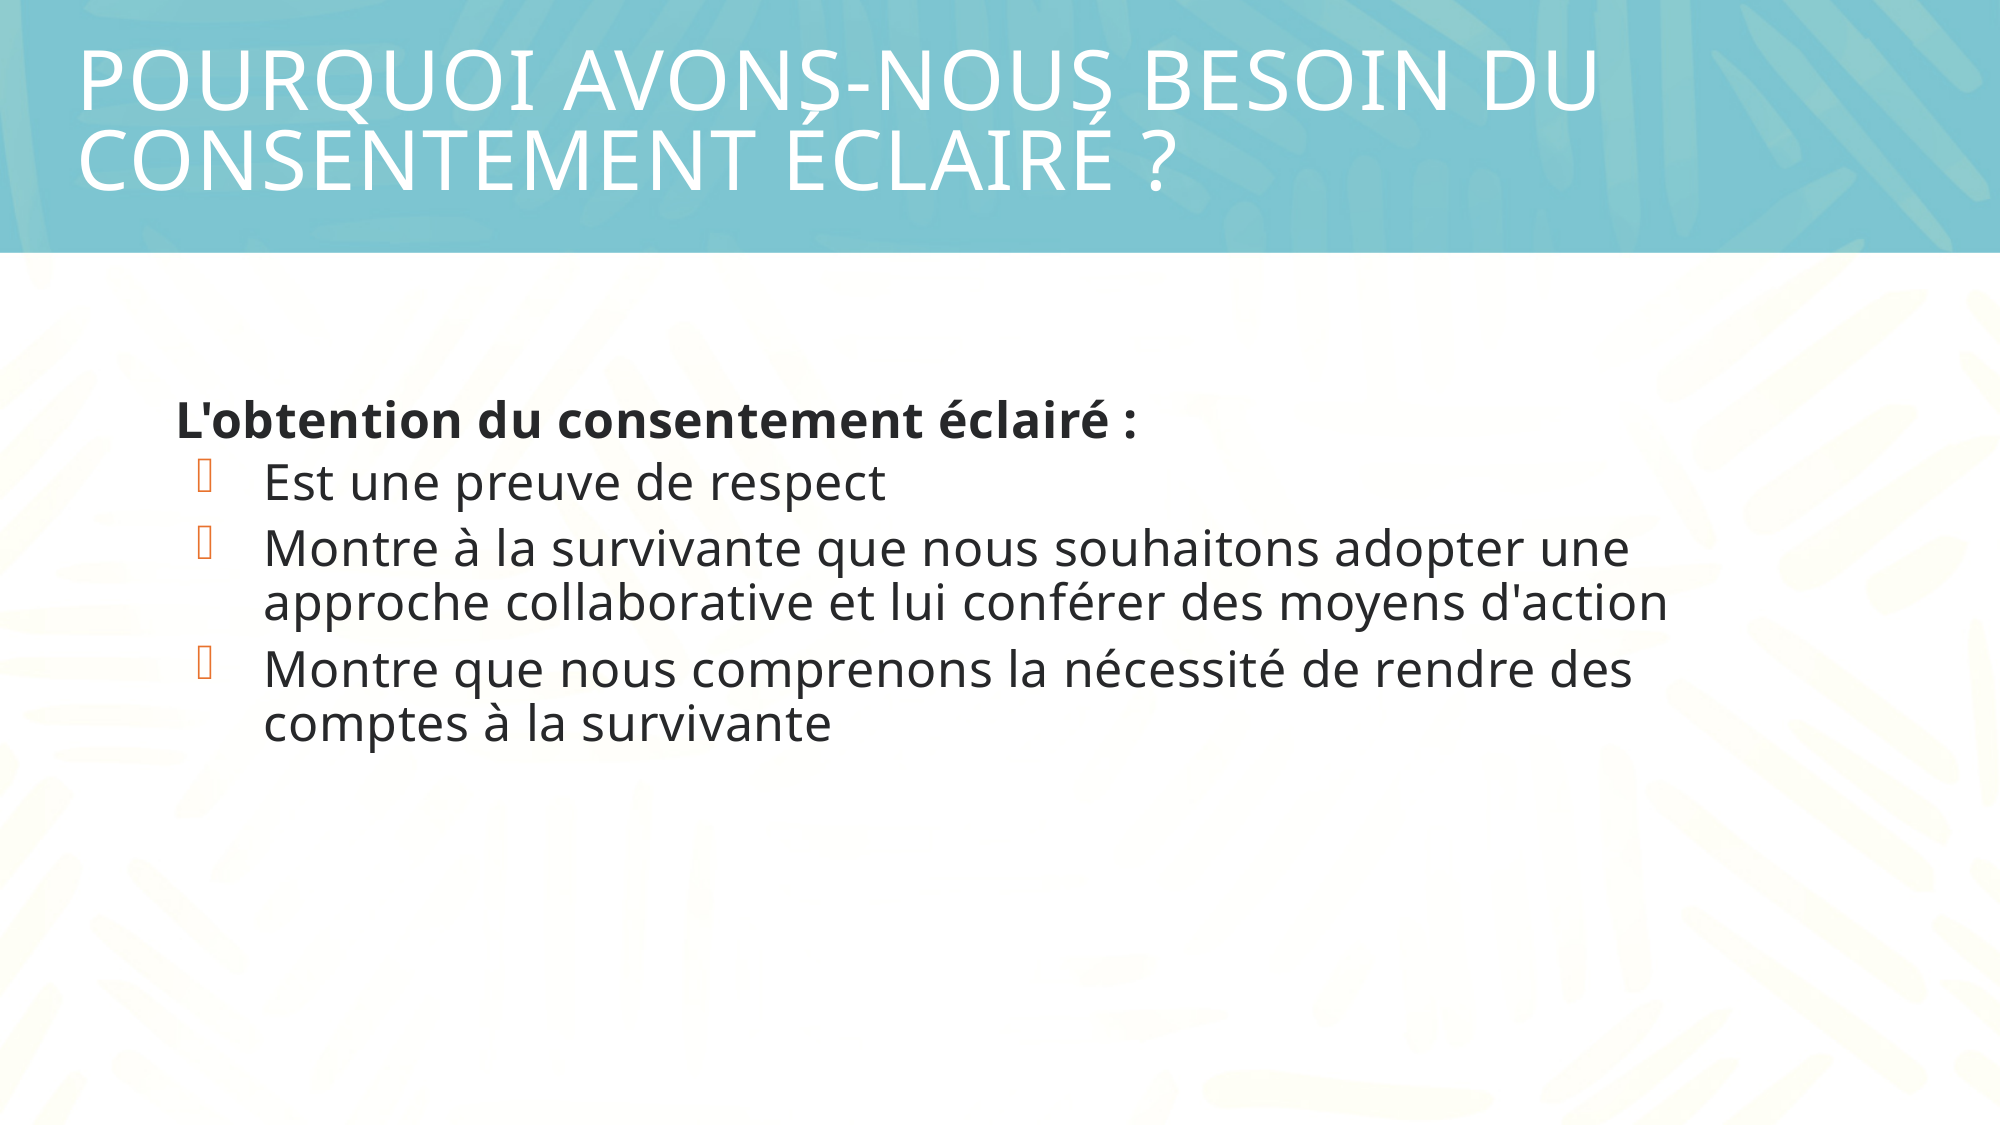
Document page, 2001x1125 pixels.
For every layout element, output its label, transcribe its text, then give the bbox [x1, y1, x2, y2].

picture [0, 0, 2000, 1125]
title Pourquoi avons-nous besoin du consentement éclairé ? [61, 33, 1938, 220]
list L'obtention du consentement éclairé : Est une preuve de respect Montre à la survivante que nous souhaitons adopter une approche collaborative et lui conférer des moyens d'action Montre que nous comprenons la nécessité de rendre des comptes à la survivante [167, 374, 1763, 1036]
